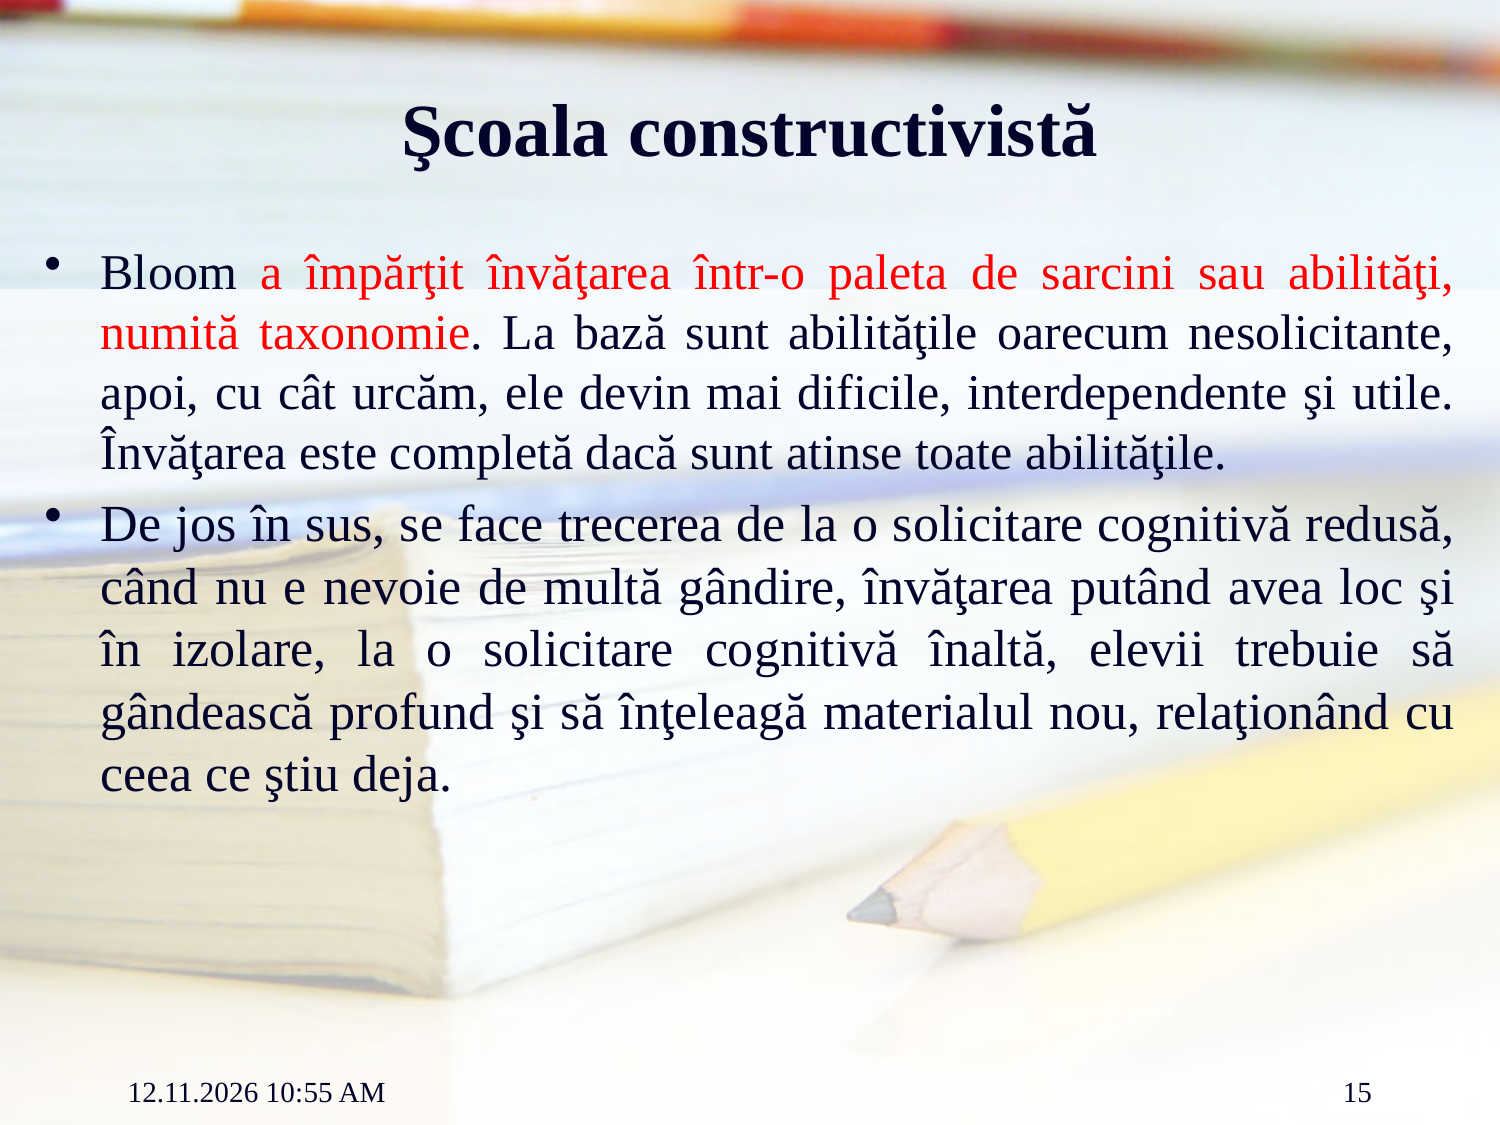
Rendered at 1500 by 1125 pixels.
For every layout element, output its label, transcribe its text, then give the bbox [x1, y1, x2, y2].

title Şcoala constructivistă [29, 32, 1471, 221]
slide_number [112, 1065, 426, 1114]
slide_number 15 [1074, 1065, 1388, 1114]
picture [0, 0, 1500, 1125]
list Bloom a împărţit învăţarea într-o paleta de sarcini sau abilităţi, numită taxonomie. La bază sunt abilităţile oarecum nesolicitante, apoi, cu cât urcăm, ele devin mai dificile, interdependente şi utile. Învăţarea este completă dacă sunt atinse toate abilităţile. De jos în sus, se face trecerea de la o solicitare cognitivă redusă, când nu e nevoie de multă gândire, învăţarea putând avea loc şi în izolare, la o solicitare cognitivă înaltă, elevii trebuie să gândească profund şi să înţeleagă materialul nou, relaţionând cu ceea ce ştiu deja. [29, 231, 1471, 1044]
